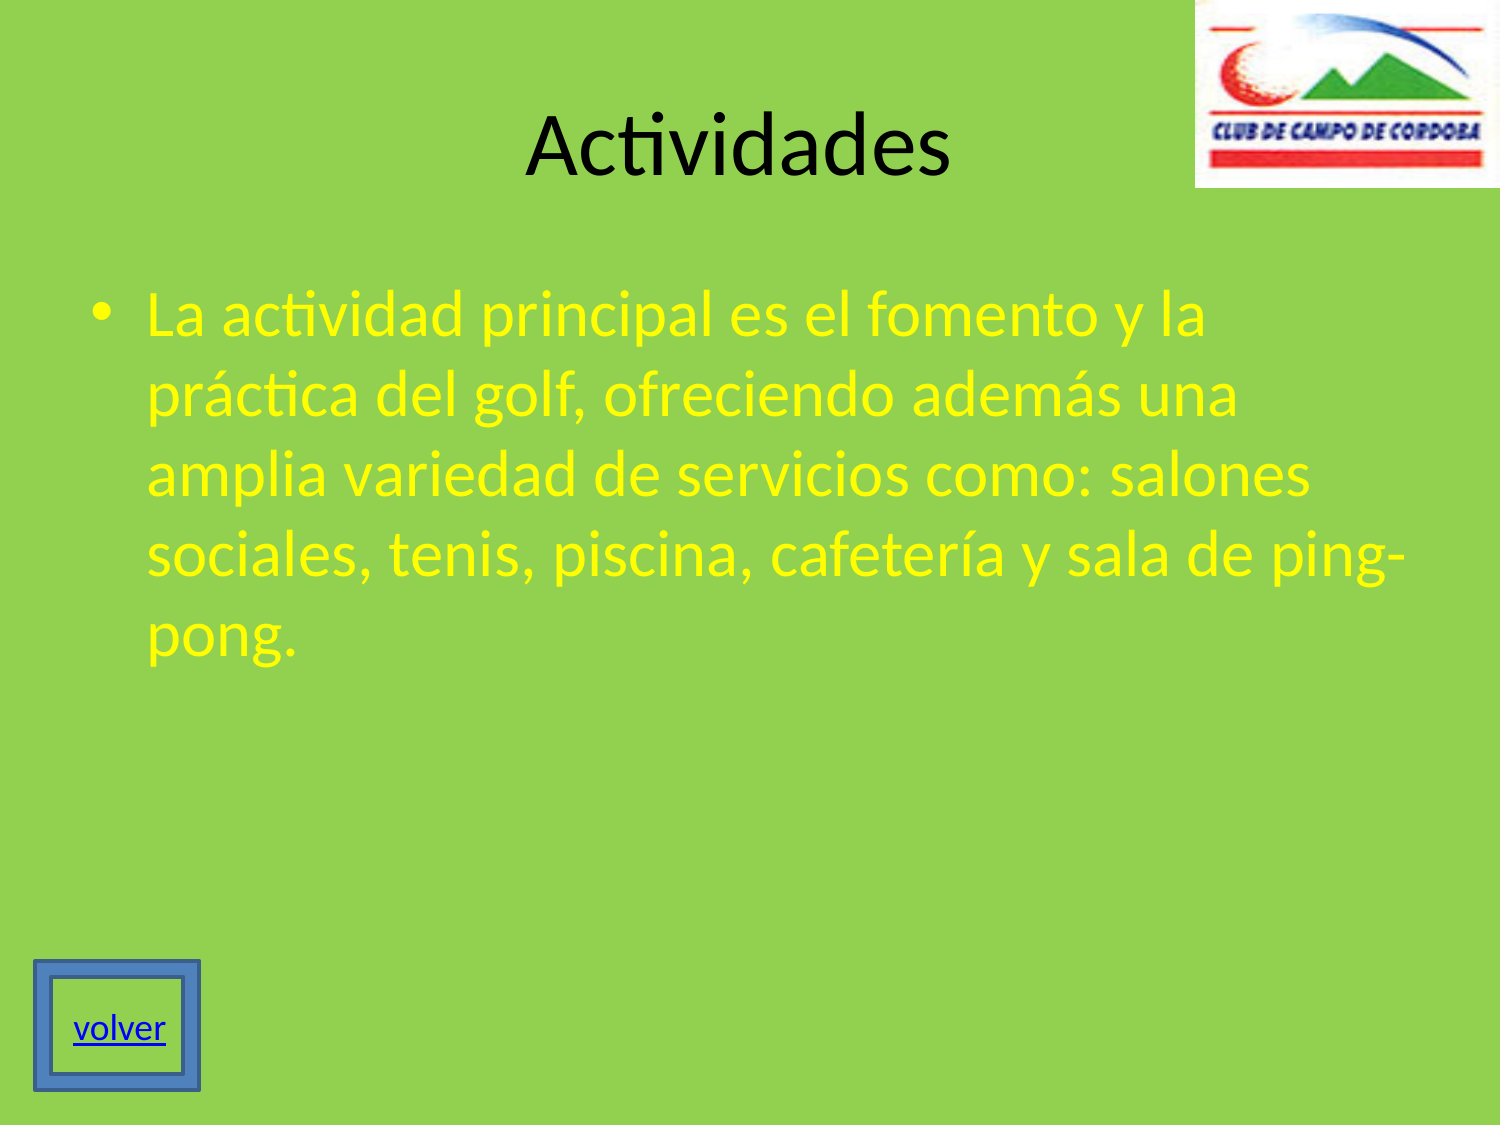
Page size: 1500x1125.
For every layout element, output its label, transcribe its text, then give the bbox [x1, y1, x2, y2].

picture [1195, 0, 1500, 188]
text_box [33, 959, 201, 1092]
title Actividades [74, 44, 1426, 233]
list La actividad principal es el fomento y la práctica del golf, ofreciendo además una amplia variedad de servicios como: salones sociales, tenis, piscina, cafetería y sala de ping-pong. [74, 262, 1426, 1006]
text_box volver [58, 996, 195, 1056]
